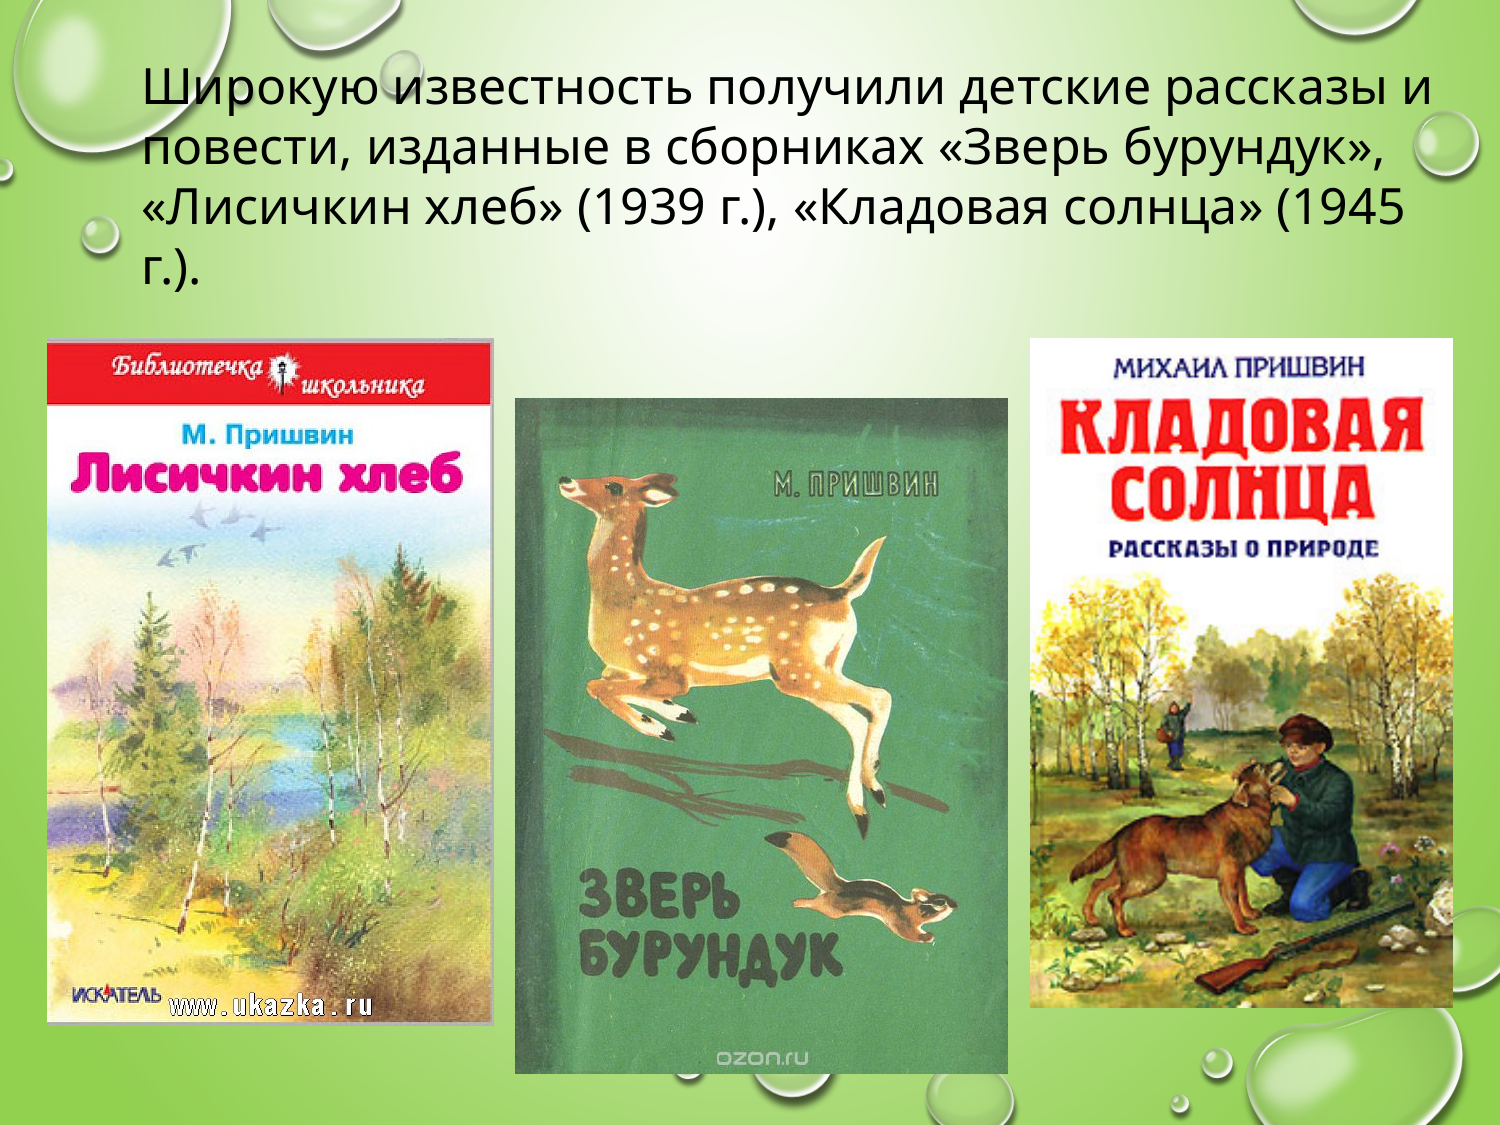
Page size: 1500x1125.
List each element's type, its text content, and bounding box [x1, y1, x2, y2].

picture [0, 0, 1500, 1125]
text_box Широкую известность получили детские рассказы и повести, изданные в сборниках «Зверь бурундук», «Лисичкин хлеб» (1939 г.), «Кладовая солнца» (1945 г.). [126, 47, 1486, 303]
